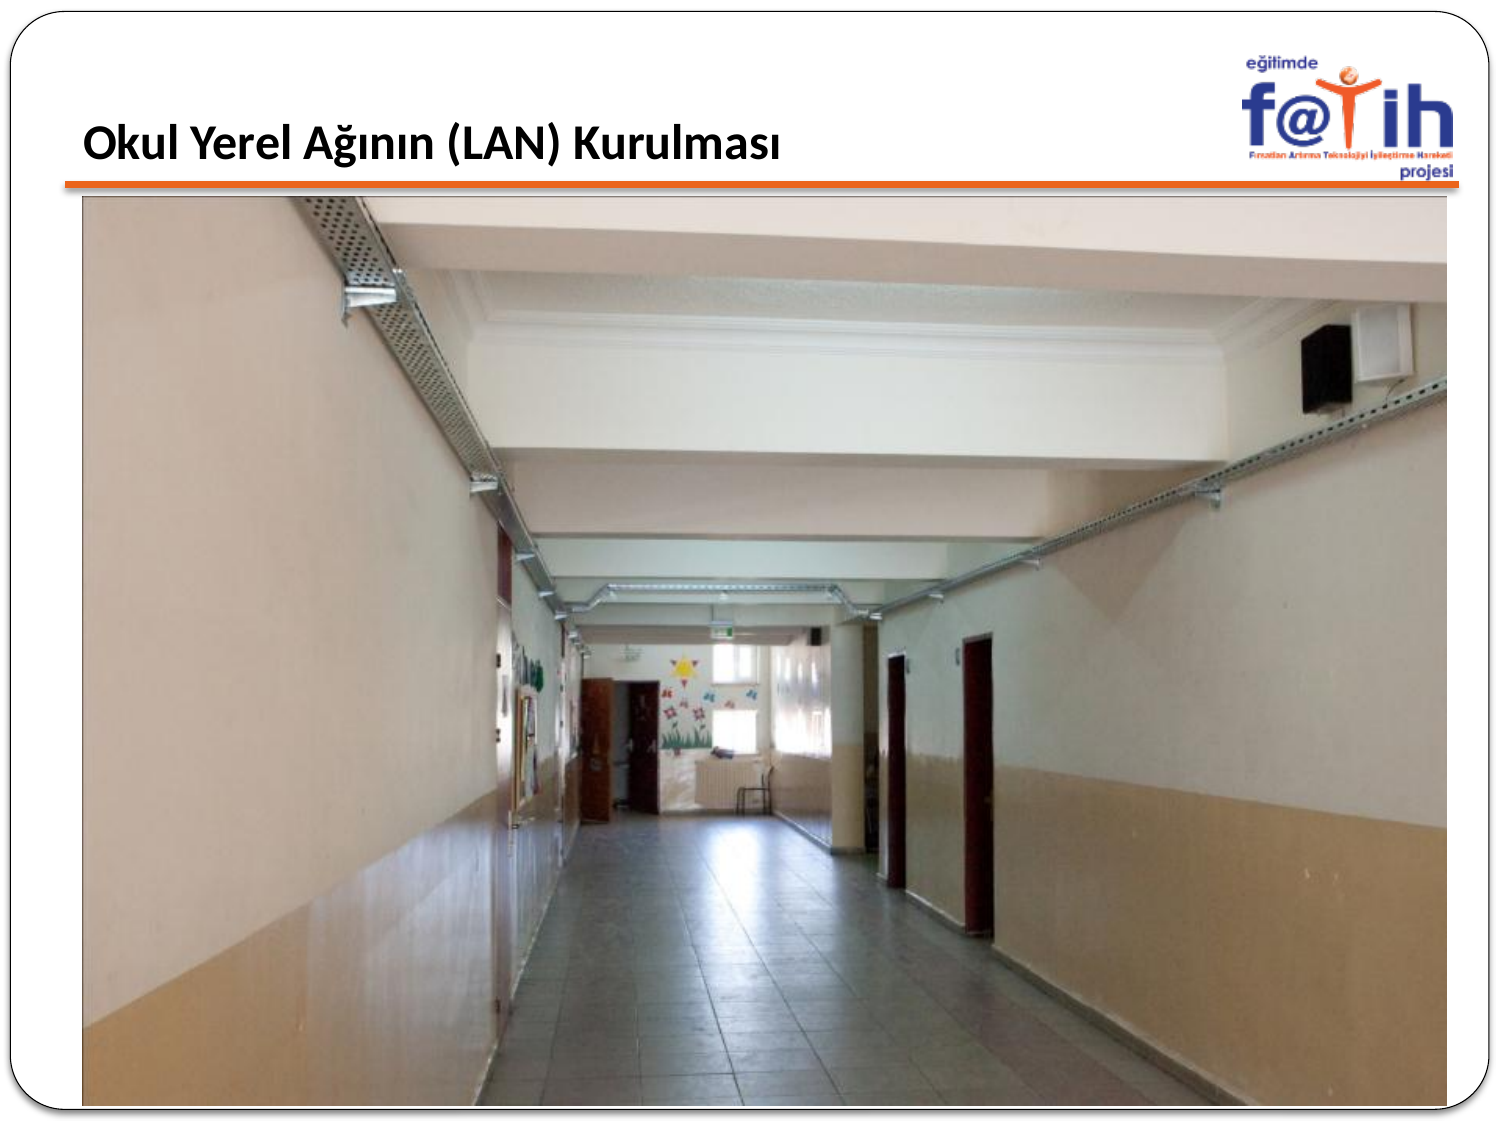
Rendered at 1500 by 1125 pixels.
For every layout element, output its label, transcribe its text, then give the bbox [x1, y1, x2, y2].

picture [82, 196, 1447, 1107]
text_box Okul Yerel Ağının (LAN) Kurulması [68, 101, 797, 177]
picture [1242, 54, 1453, 182]
